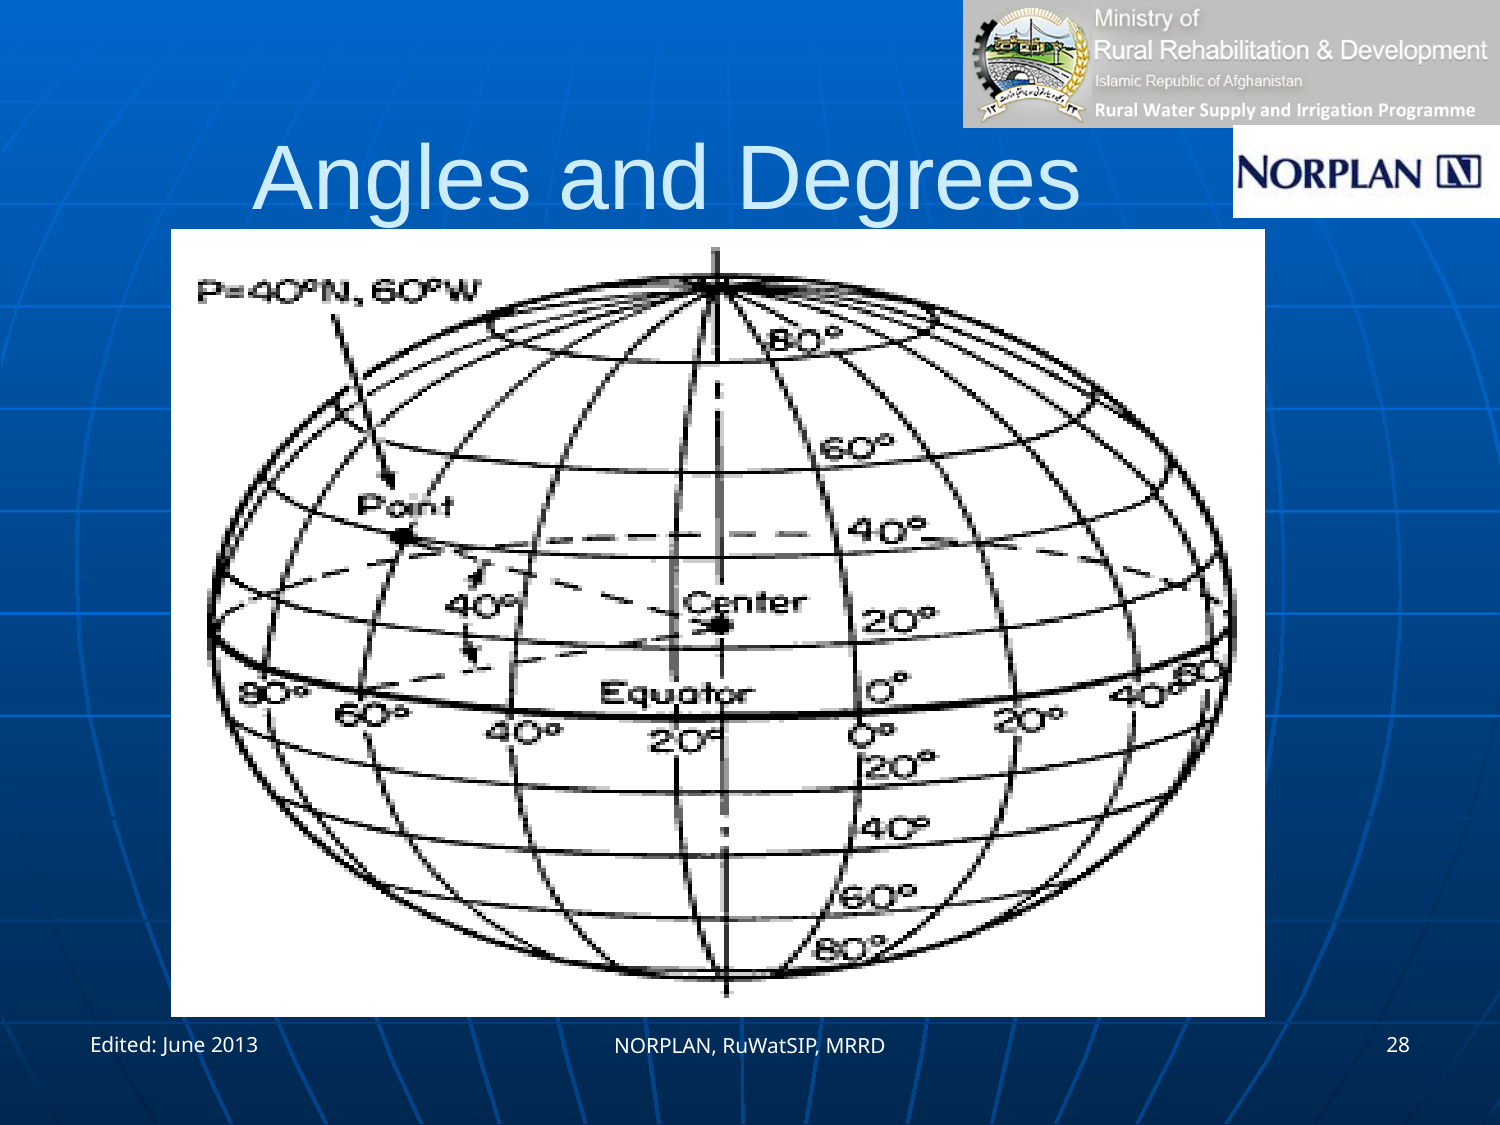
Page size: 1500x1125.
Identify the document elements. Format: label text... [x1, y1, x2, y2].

picture [171, 229, 1265, 1017]
title Angles and Degrees [74, 78, 1262, 267]
slide_number 28 [1074, 1023, 1426, 1100]
footer NORPLAN, RuWatSIP, MRRD [512, 1025, 988, 1101]
picture [963, 0, 1500, 218]
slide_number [74, 1023, 426, 1100]
